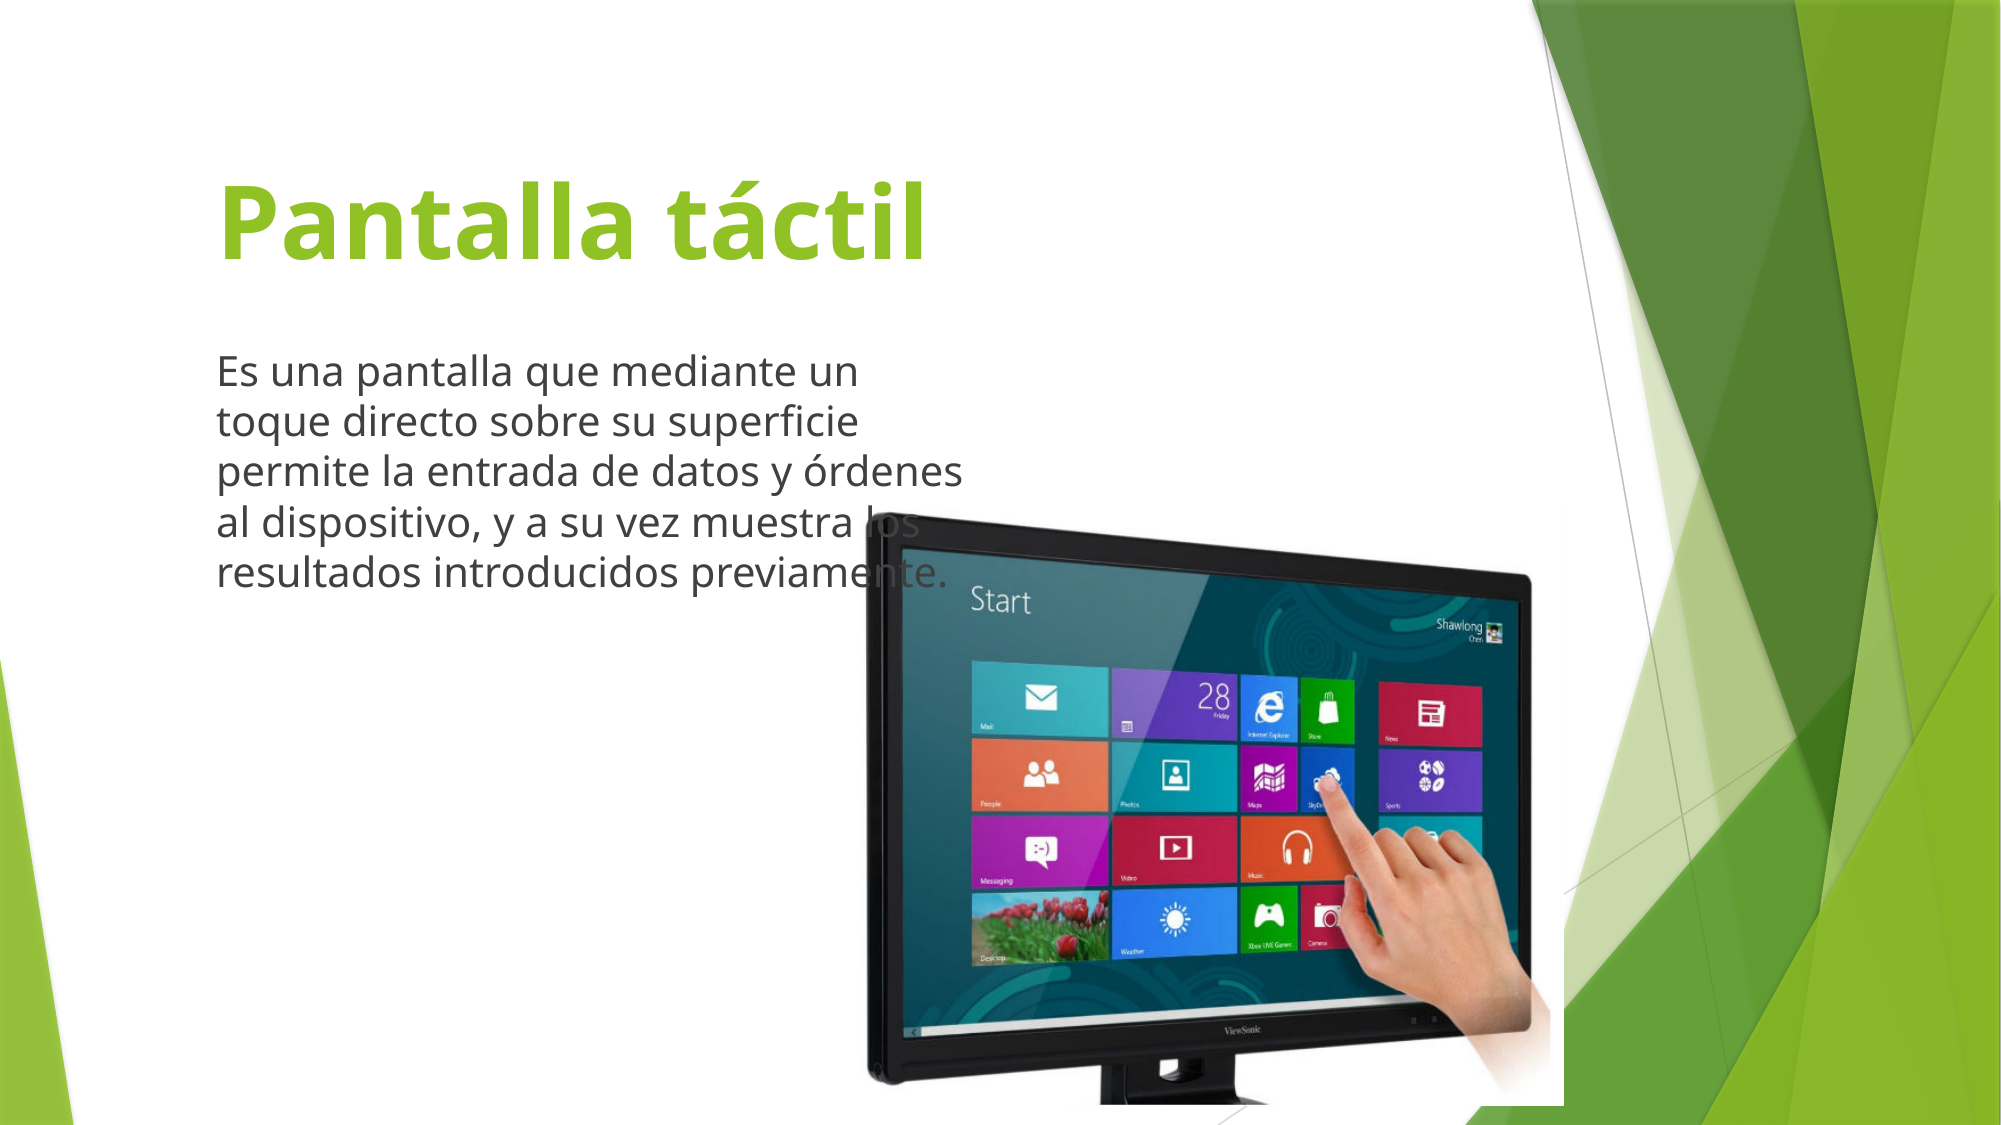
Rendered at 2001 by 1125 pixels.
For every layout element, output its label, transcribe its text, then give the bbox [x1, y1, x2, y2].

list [822, 501, 1565, 1107]
list Es una pantalla que mediante un toque directo sobre su superficie permite la entrada de datos​ y órdenes al dispositivo, y a su vez muestra los resultados introducidos previamente. [201, 337, 993, 963]
title Pantalla táctil [180, 88, 993, 338]
